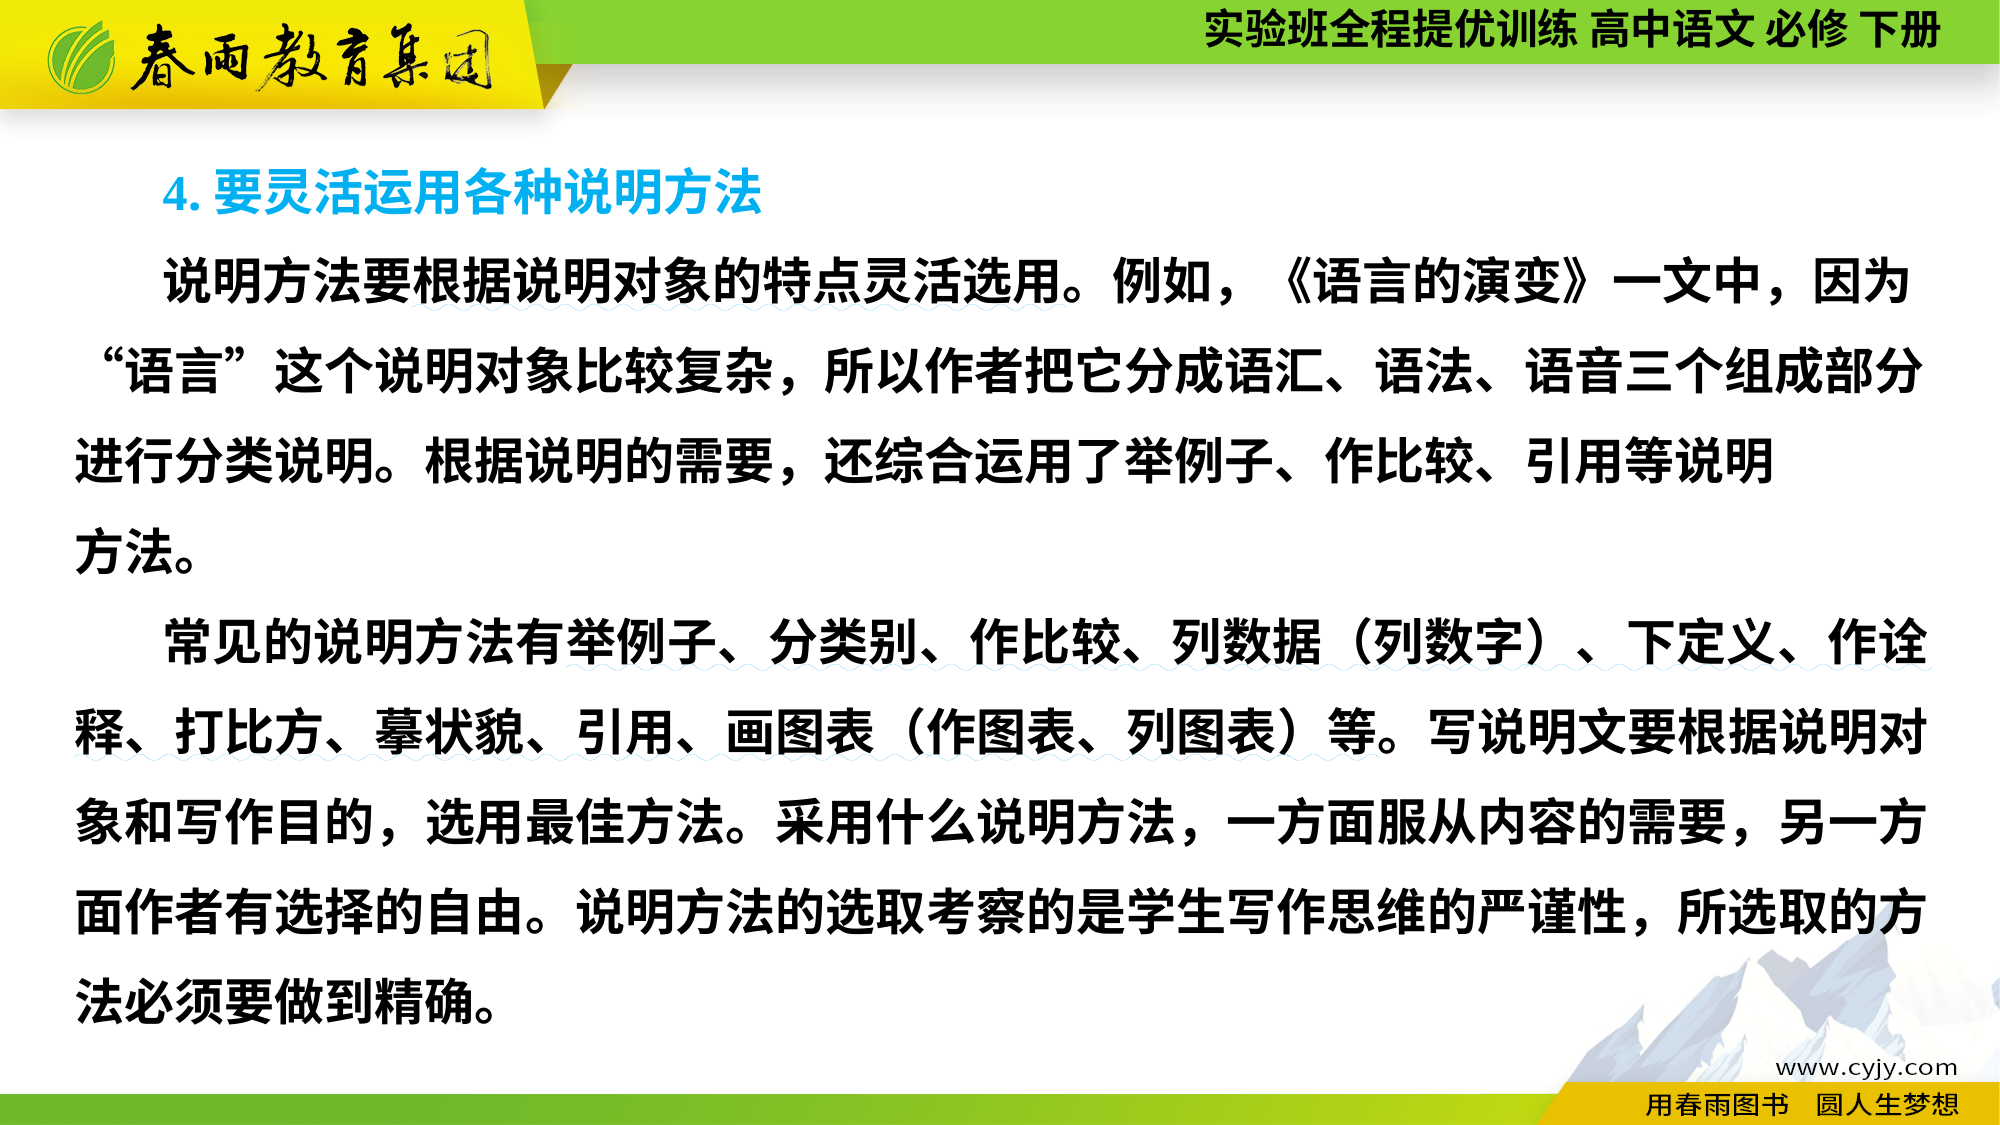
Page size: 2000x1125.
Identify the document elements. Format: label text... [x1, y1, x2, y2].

picture [0, 0, 2000, 1125]
list 4.要灵活运用各种说明方法 说明方法要根据说明对象的特点灵活选用。例如，《语言的演变》一文中，因为“语言”这个说明对象比较复杂，所以作者把它分成语汇、语法、语音三个组成部分进行分类说明。根据说明的需要，还综合运用了举例子、作比较、引用等说明 方法。 常见的说明方法有举例子、分类别、作比较、列数据（列数字）、下定义、作诠释、打比方、摹状貌、引用、画图表（作图表、列图表）等。写说明文要根据说明对象和写作目的，选用最佳方法。采用什么说明方法，一方面服从内容的需要，另一方面作者有选择的自由。说明方法的选取考察的是学生写作思维的严谨性，所选取的方法必须要做到精确。 [59, 122, 1944, 1035]
